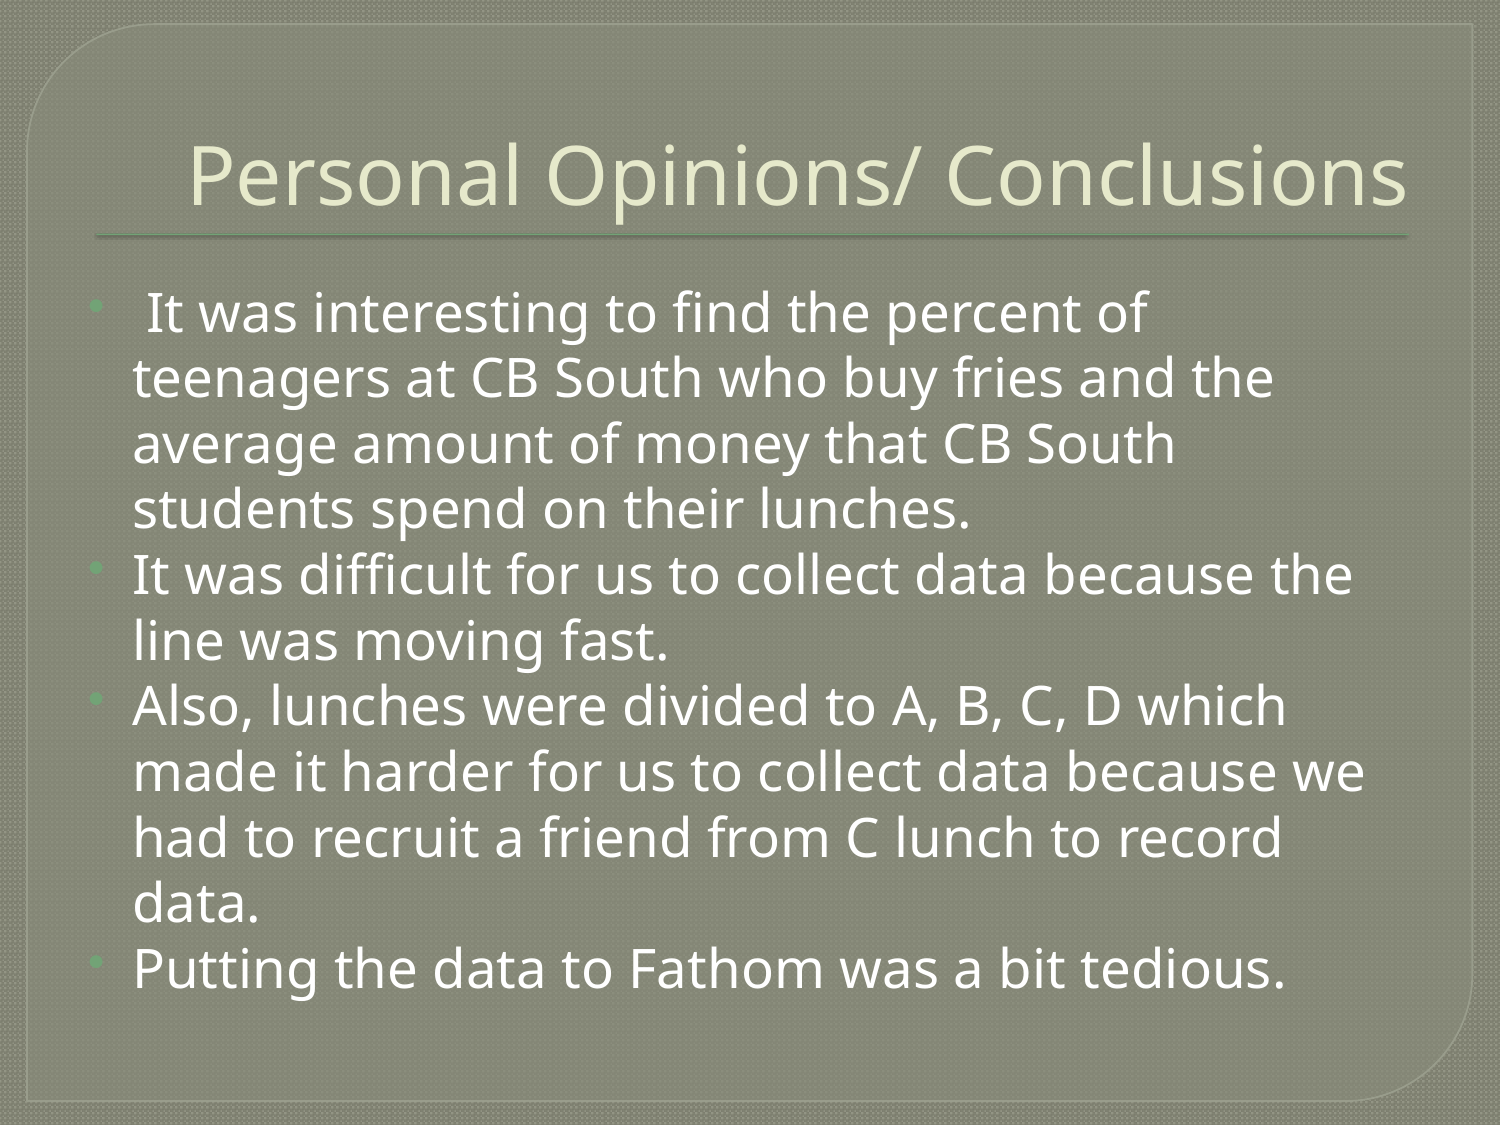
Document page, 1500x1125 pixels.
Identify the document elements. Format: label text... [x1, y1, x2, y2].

list It was interesting to find the percent of teenagers at CB South who buy fries and the average amount of money that CB South students spend on their lunches. It was difficult for us to collect data because the line was moving fast. Also, lunches were divided to A, B, C, D which made it harder for us to collect data because we had to recruit a friend from C lunch to record data. Putting the data to Fathom was a bit tedious. [75, 270, 1425, 1013]
title Personal Opinions/ Conclusions [75, 41, 1425, 230]
